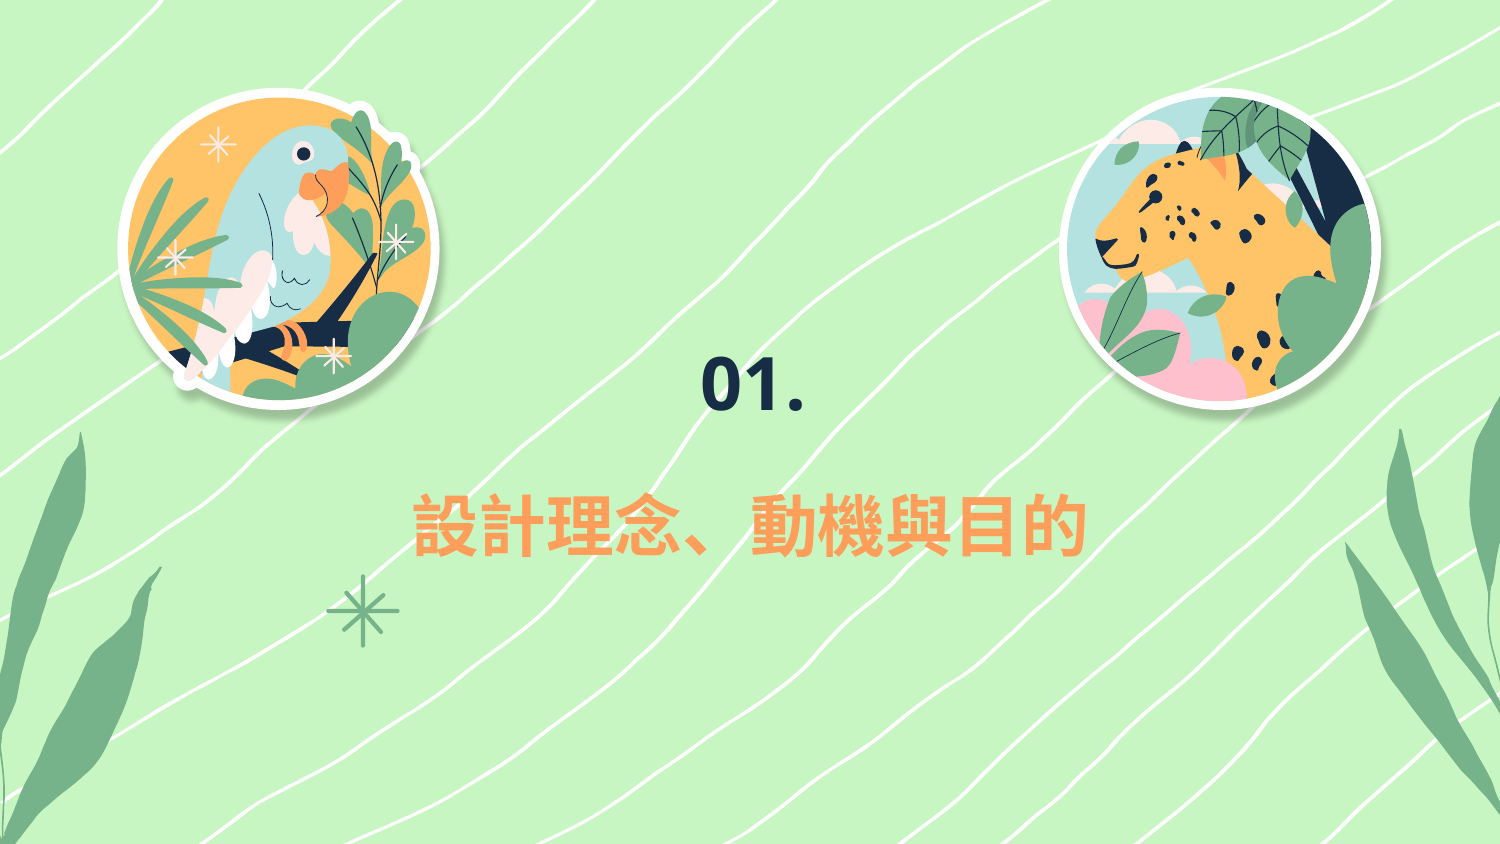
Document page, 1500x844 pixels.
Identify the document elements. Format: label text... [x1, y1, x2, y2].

title 設計理念、動機與目的 [391, 429, 1109, 620]
text_box 01. [619, 321, 888, 441]
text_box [117, 87, 440, 411]
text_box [1058, 87, 1382, 411]
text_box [325, 573, 400, 648]
